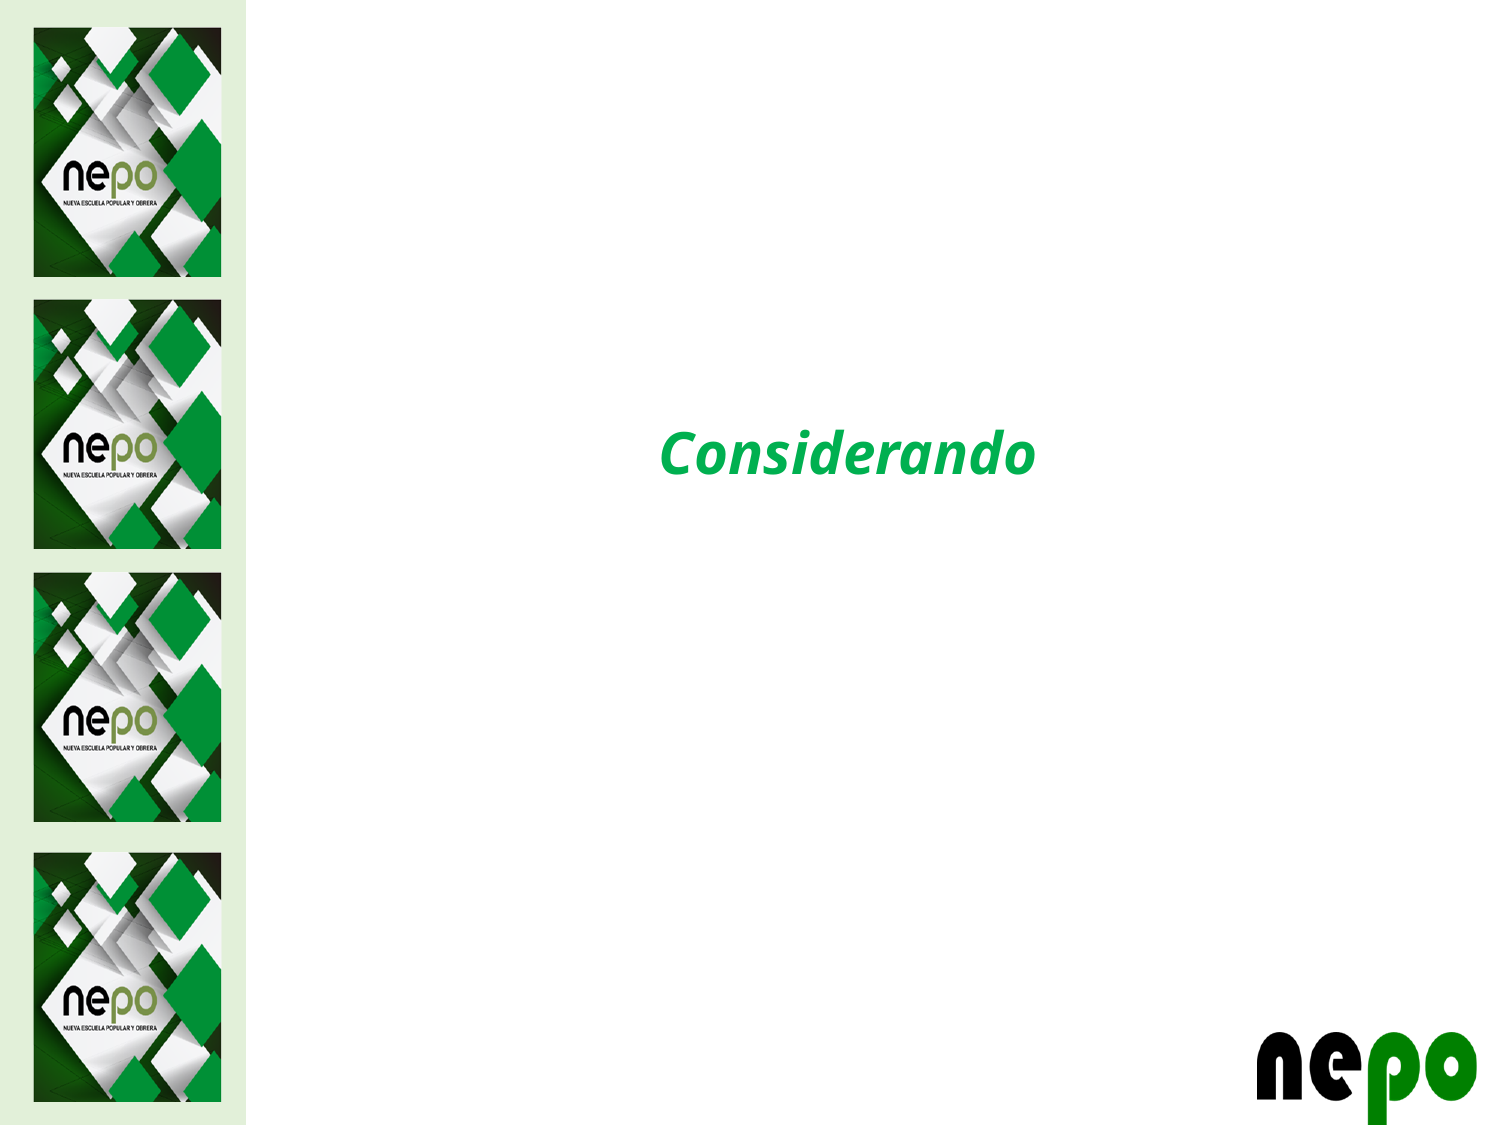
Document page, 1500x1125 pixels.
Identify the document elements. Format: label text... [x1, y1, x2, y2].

picture [0, 0, 246, 1125]
picture [1257, 1032, 1477, 1125]
text_box Considerando [419, 408, 1125, 494]
